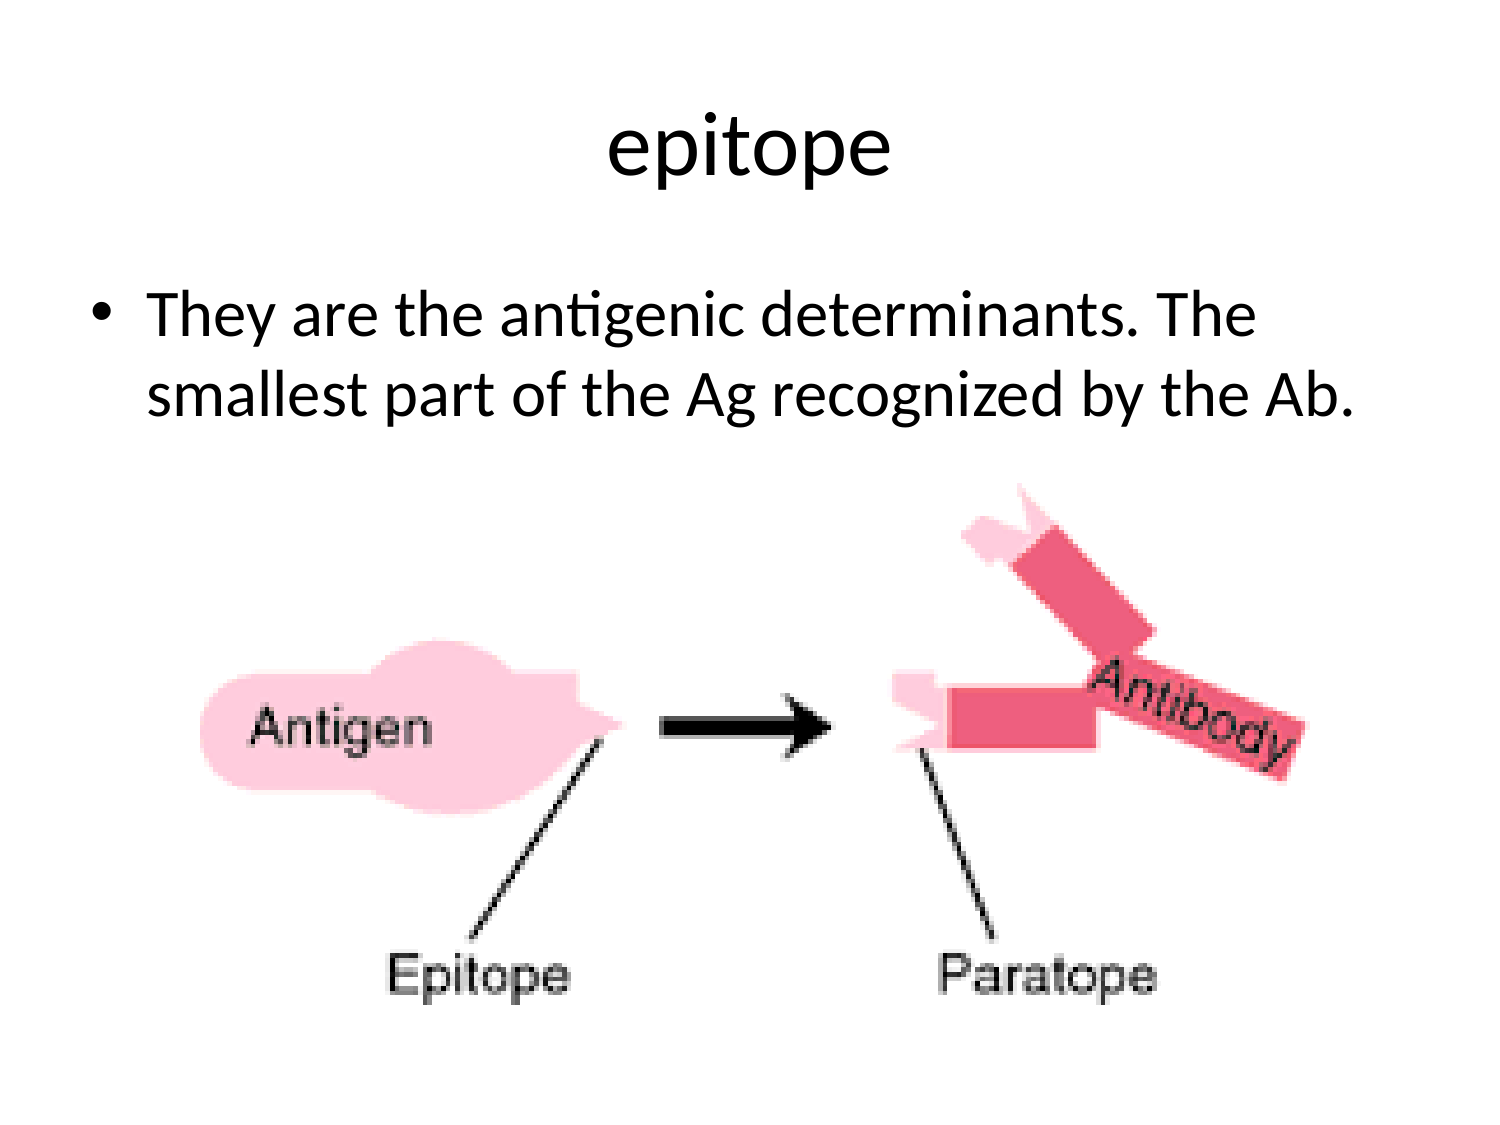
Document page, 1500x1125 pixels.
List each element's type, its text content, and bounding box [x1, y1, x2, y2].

title epitope [75, 45, 1425, 233]
picture [199, 479, 1316, 1006]
list They are the antigenic determinants. The smallest part of the Ag recognized by the Ab. [75, 262, 1425, 1005]
